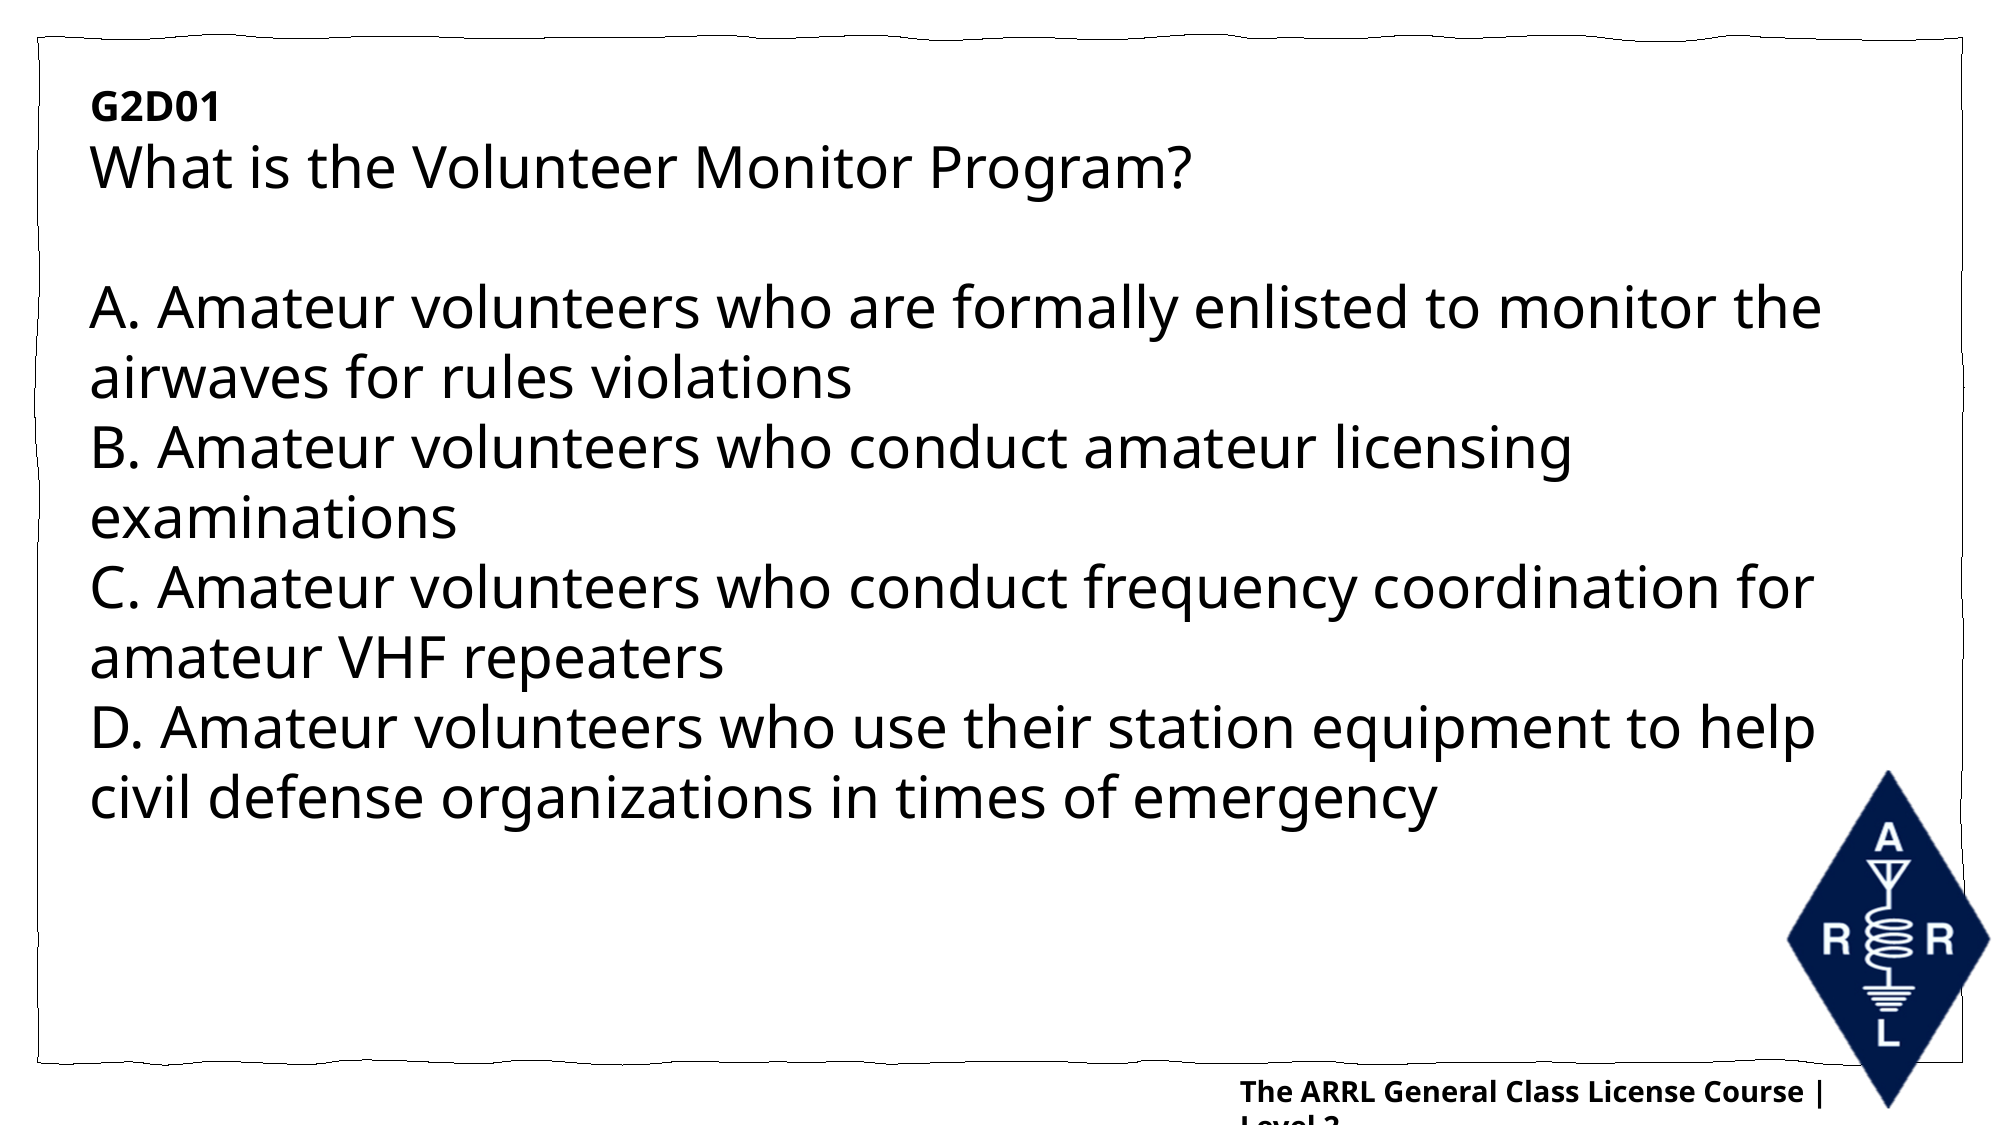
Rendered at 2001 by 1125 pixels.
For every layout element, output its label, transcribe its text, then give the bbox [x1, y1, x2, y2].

picture [1773, 752, 1999, 1125]
text_box G2D01 What is the Volunteer Monitor Program? A. Amateur volunteers who are formally enlisted to monitor the airwaves for rules violations B. Amateur volunteers who conduct amateur licensing examinations C. Amateur volunteers who conduct frequency coordination for amateur VHF repeaters D. Amateur volunteers who use their station equipment to help civil defense organizations in times of emergency [75, 72, 1850, 838]
